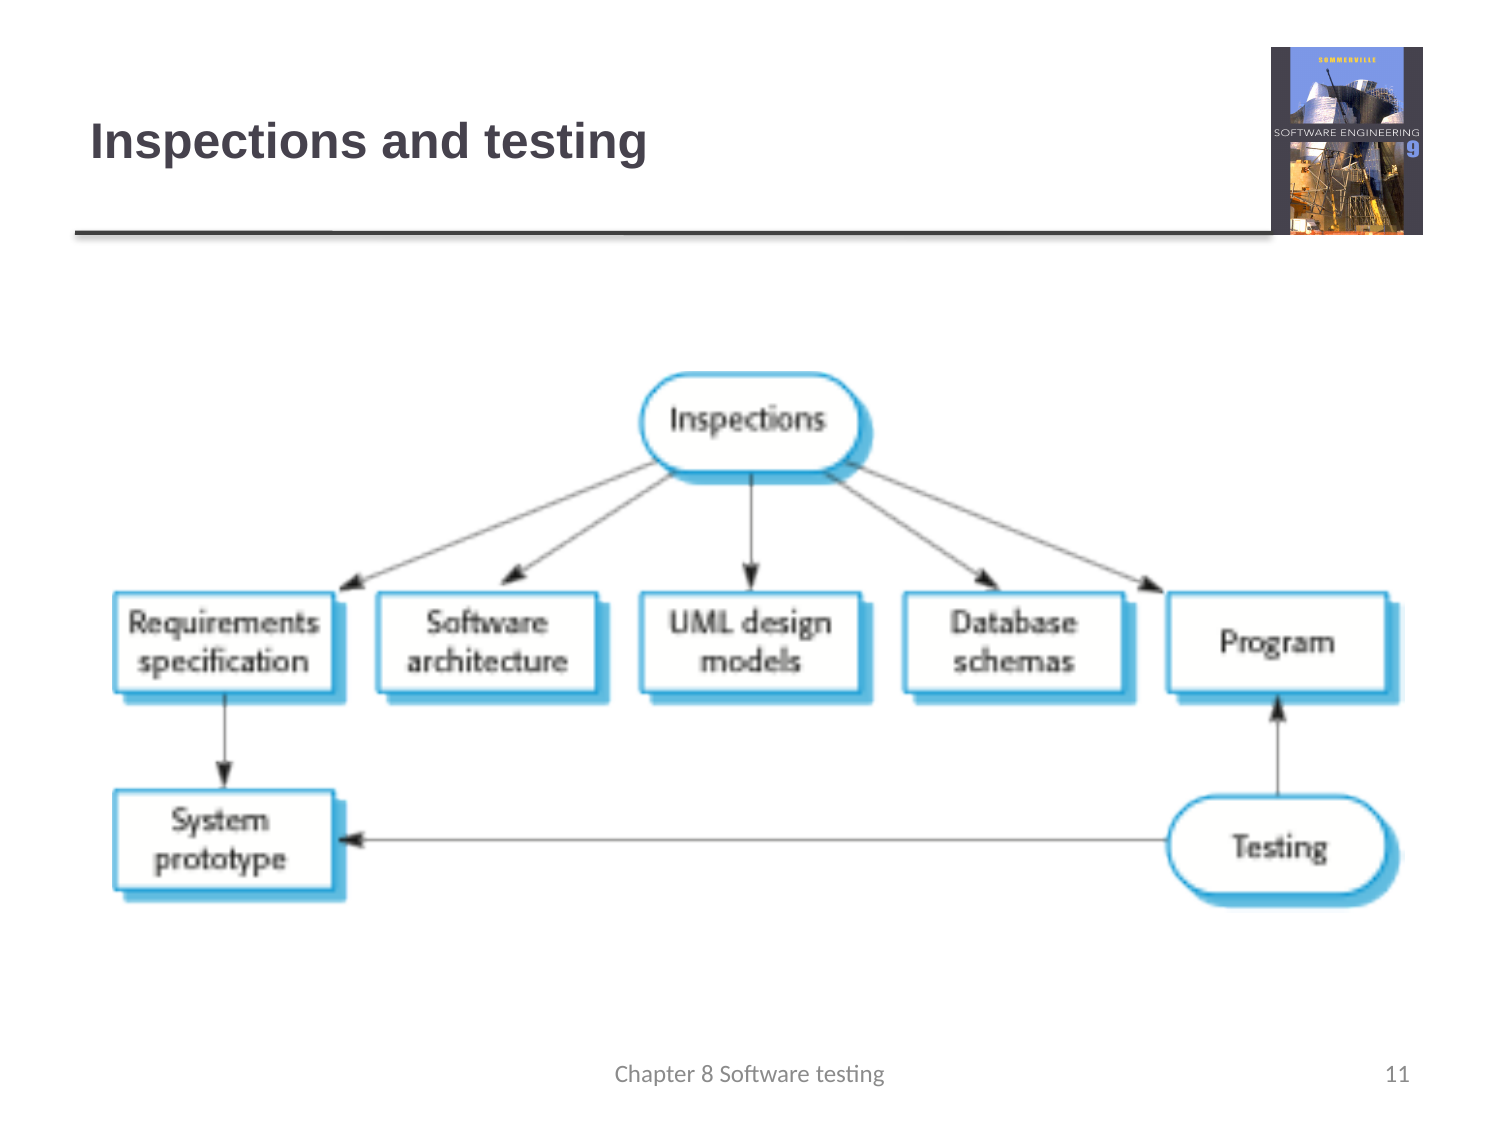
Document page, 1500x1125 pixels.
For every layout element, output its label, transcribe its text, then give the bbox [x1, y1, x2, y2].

picture [1272, 47, 1423, 235]
footer Chapter 8 Software testing [512, 1042, 988, 1103]
title Inspections and testing [74, 44, 1272, 233]
slide_number 11 [1074, 1042, 1425, 1103]
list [112, 286, 1405, 998]
